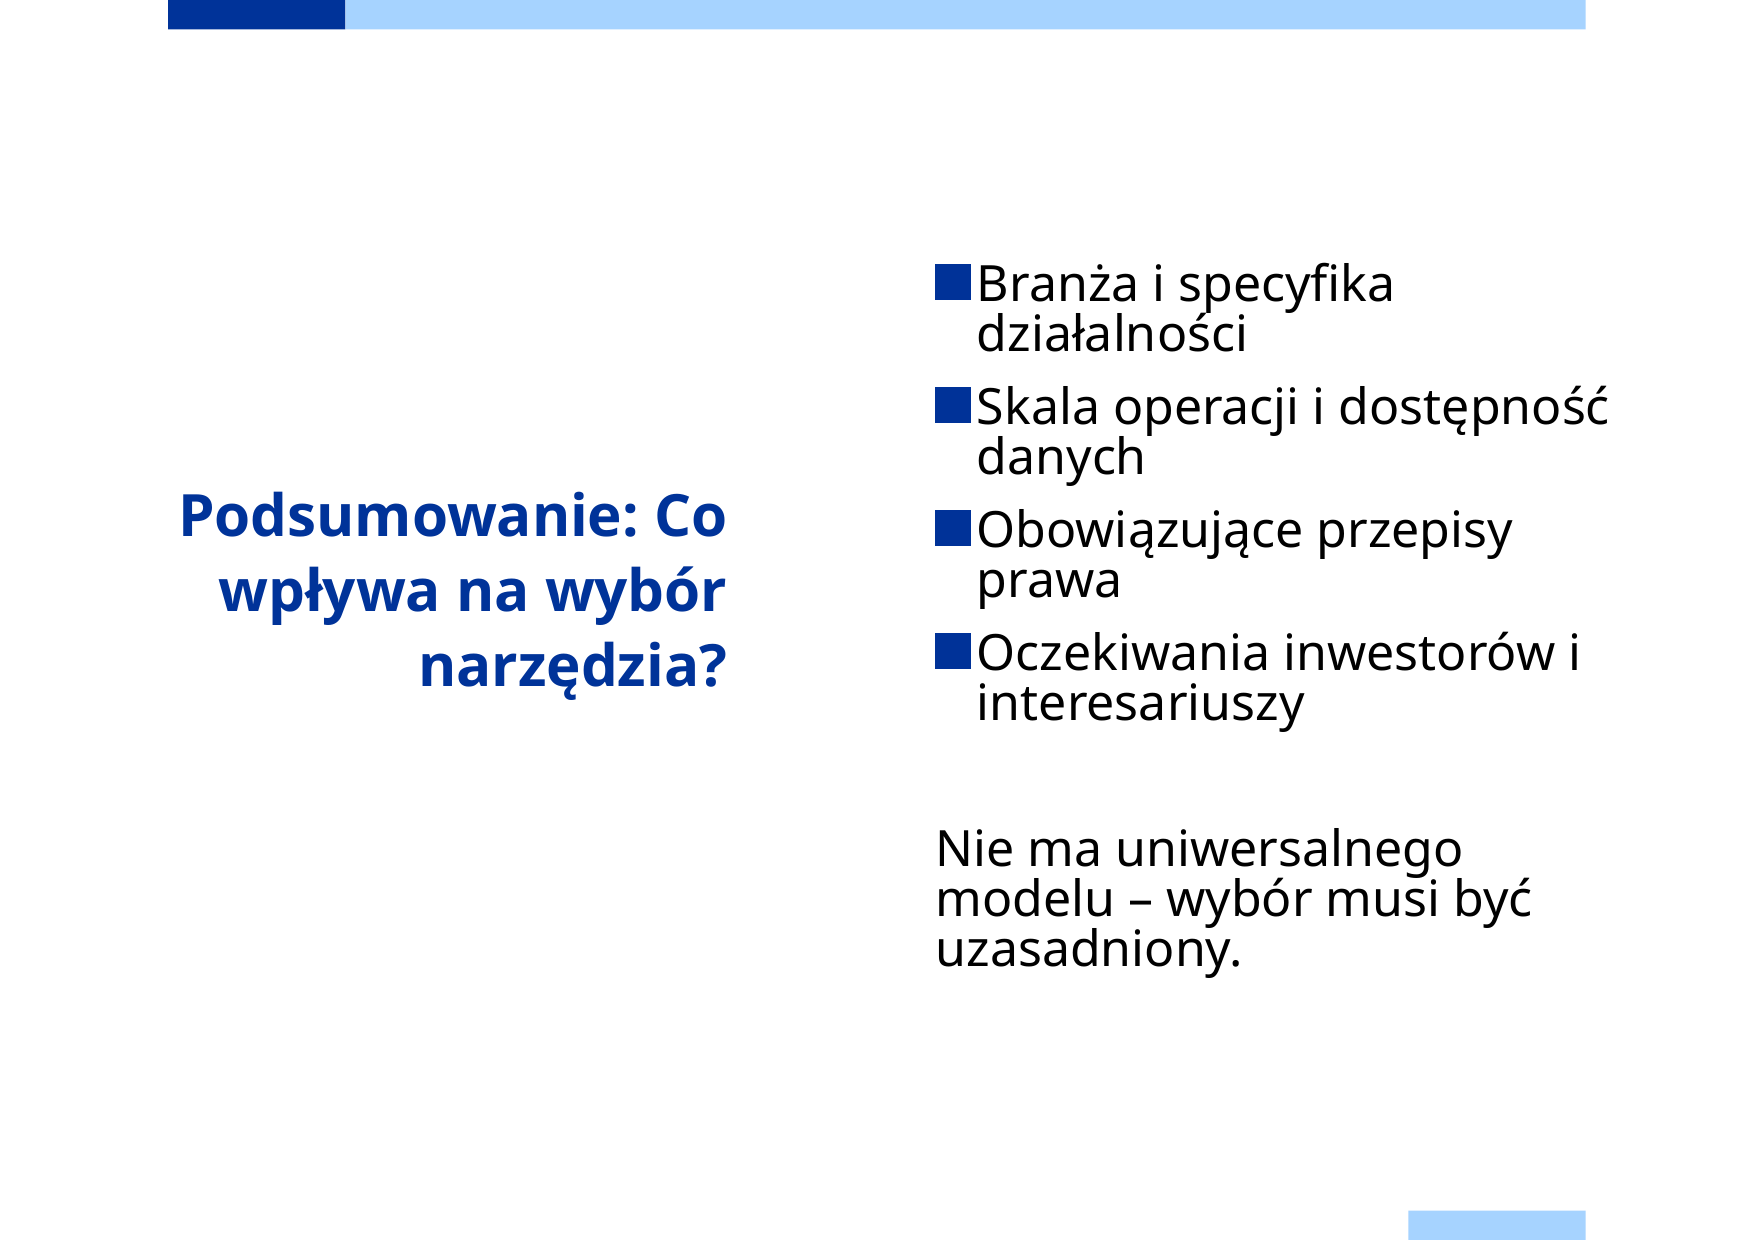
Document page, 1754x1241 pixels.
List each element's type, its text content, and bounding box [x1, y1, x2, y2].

picture [935, 264, 971, 300]
picture [935, 633, 971, 669]
picture [935, 510, 971, 546]
picture [935, 387, 971, 423]
title Podsumowanie: Co wpływa na wybór narzędzia? [118, 211, 728, 699]
list Branża i specyfika działalności Skala operacji i dostępność danych Obowiązujące przepisy prawa Oczekiwania inwestorów i interesariuszy Nie ma uniwersalnego modelu – wybór musi być uzasadniony. [935, 220, 1636, 1018]
